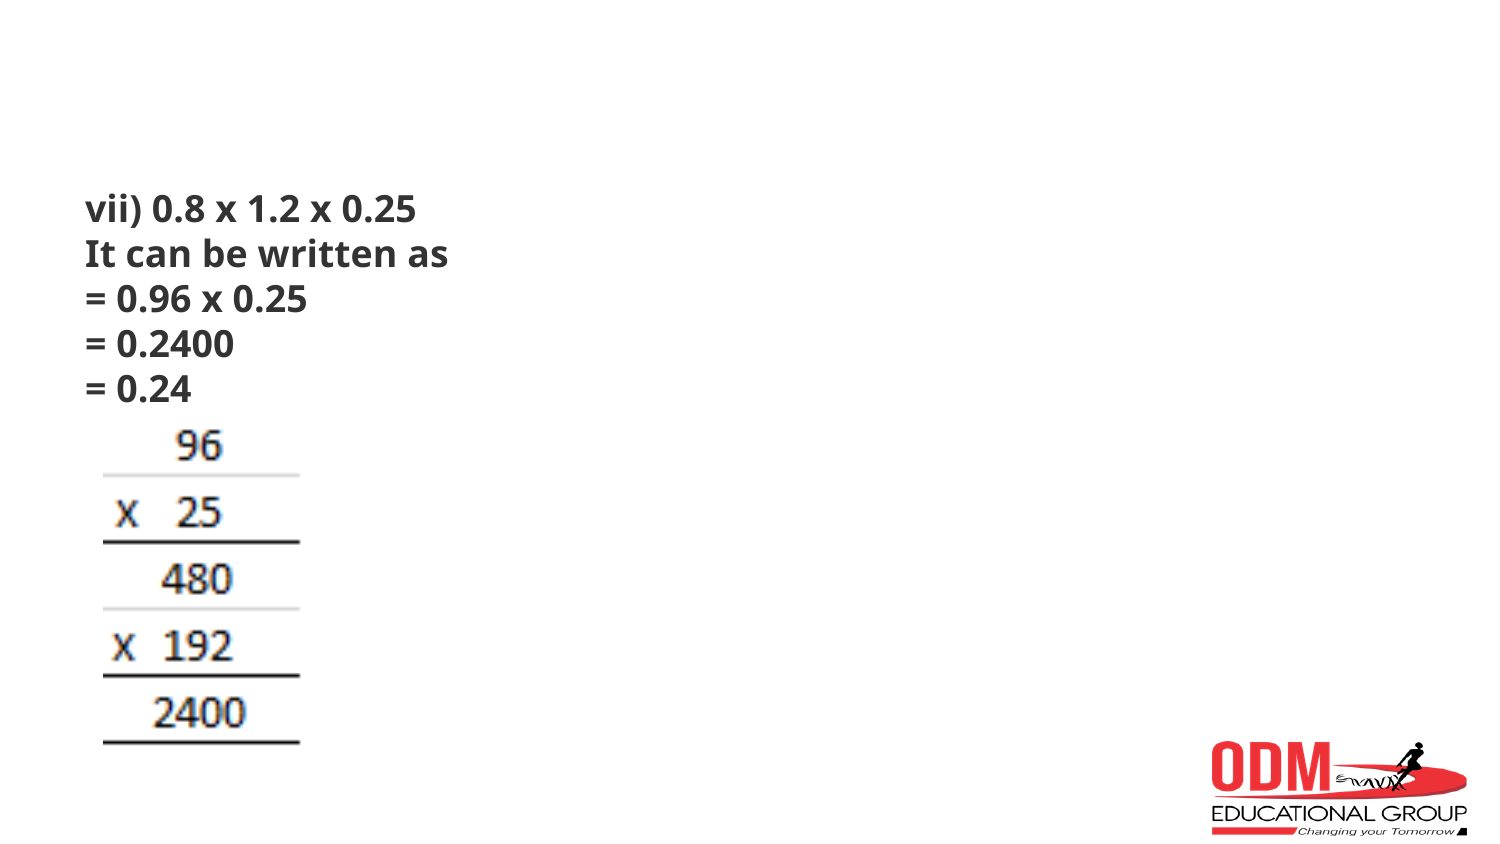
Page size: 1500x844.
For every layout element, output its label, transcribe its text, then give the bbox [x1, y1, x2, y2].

picture [103, 418, 311, 752]
picture [1212, 741, 1467, 836]
text_box vii) 0.8 x 1.2 x 0.25 It can be written as = 0.96 x 0.25 = 0.2400 = 0.24 [70, 177, 465, 568]
